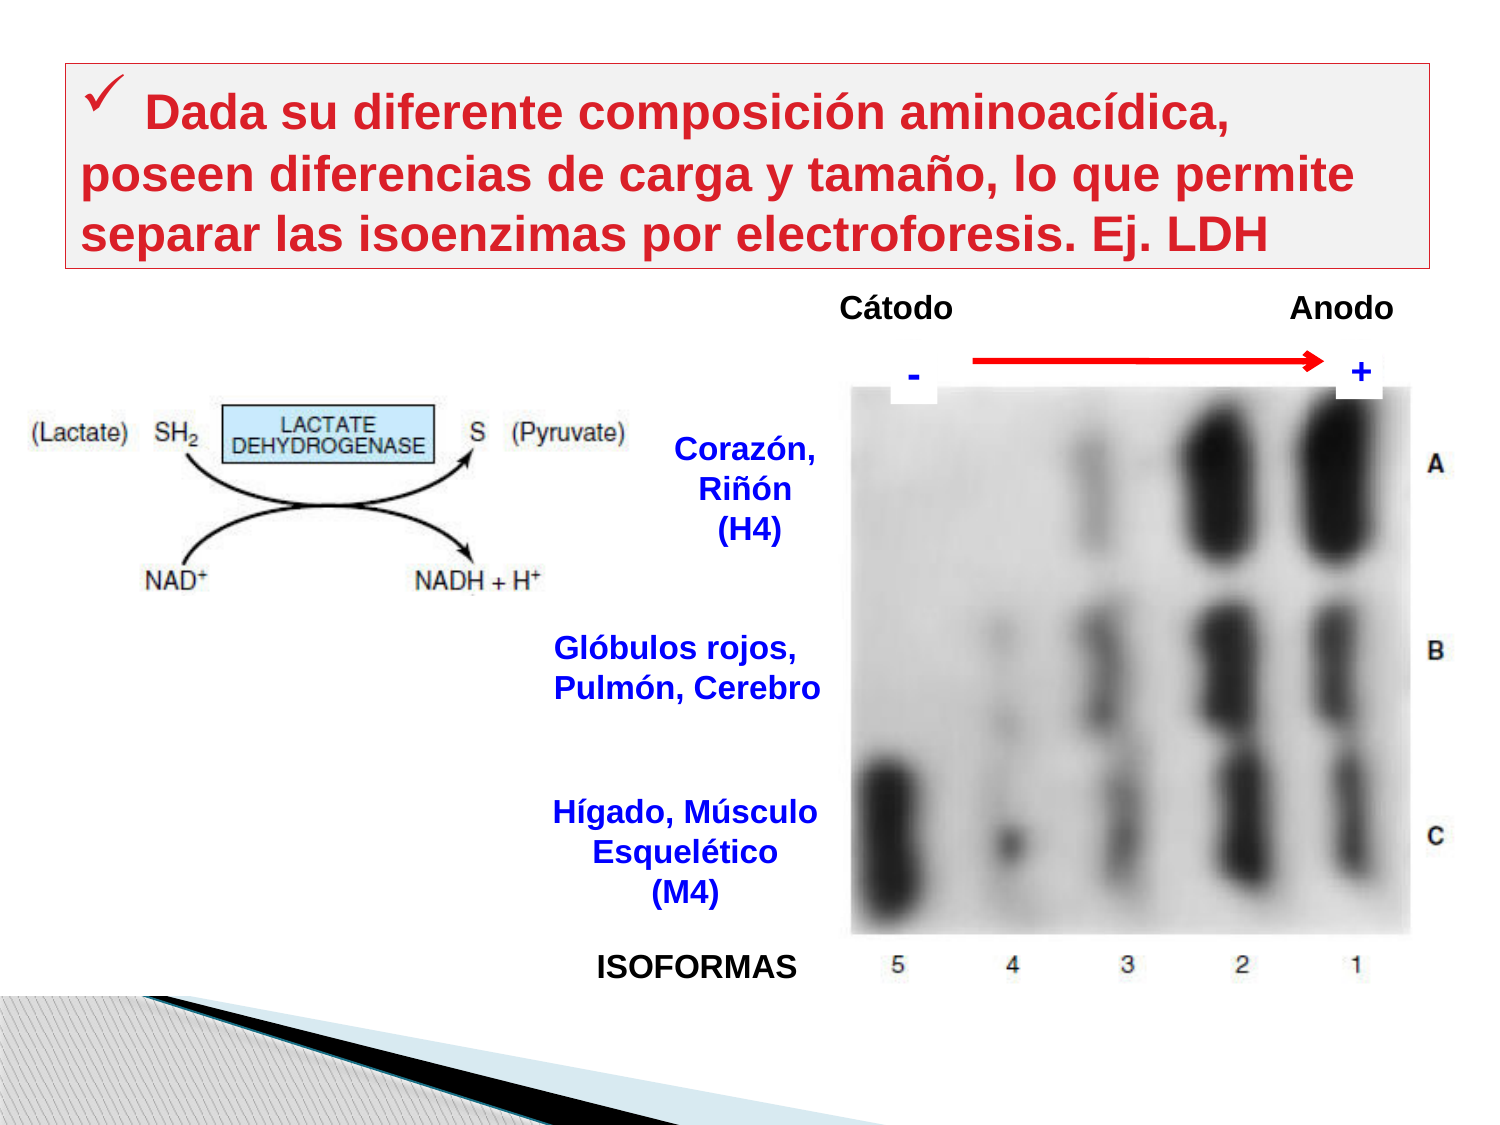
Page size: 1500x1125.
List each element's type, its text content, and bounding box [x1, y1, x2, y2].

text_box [0, 278, 1500, 996]
text_box Dada su diferente composición aminoacídica, poseen diferencias de carga y tamaño, lo que permite separar las isoenzimas por electroforesis. Ej. LDH [65, 63, 1430, 269]
